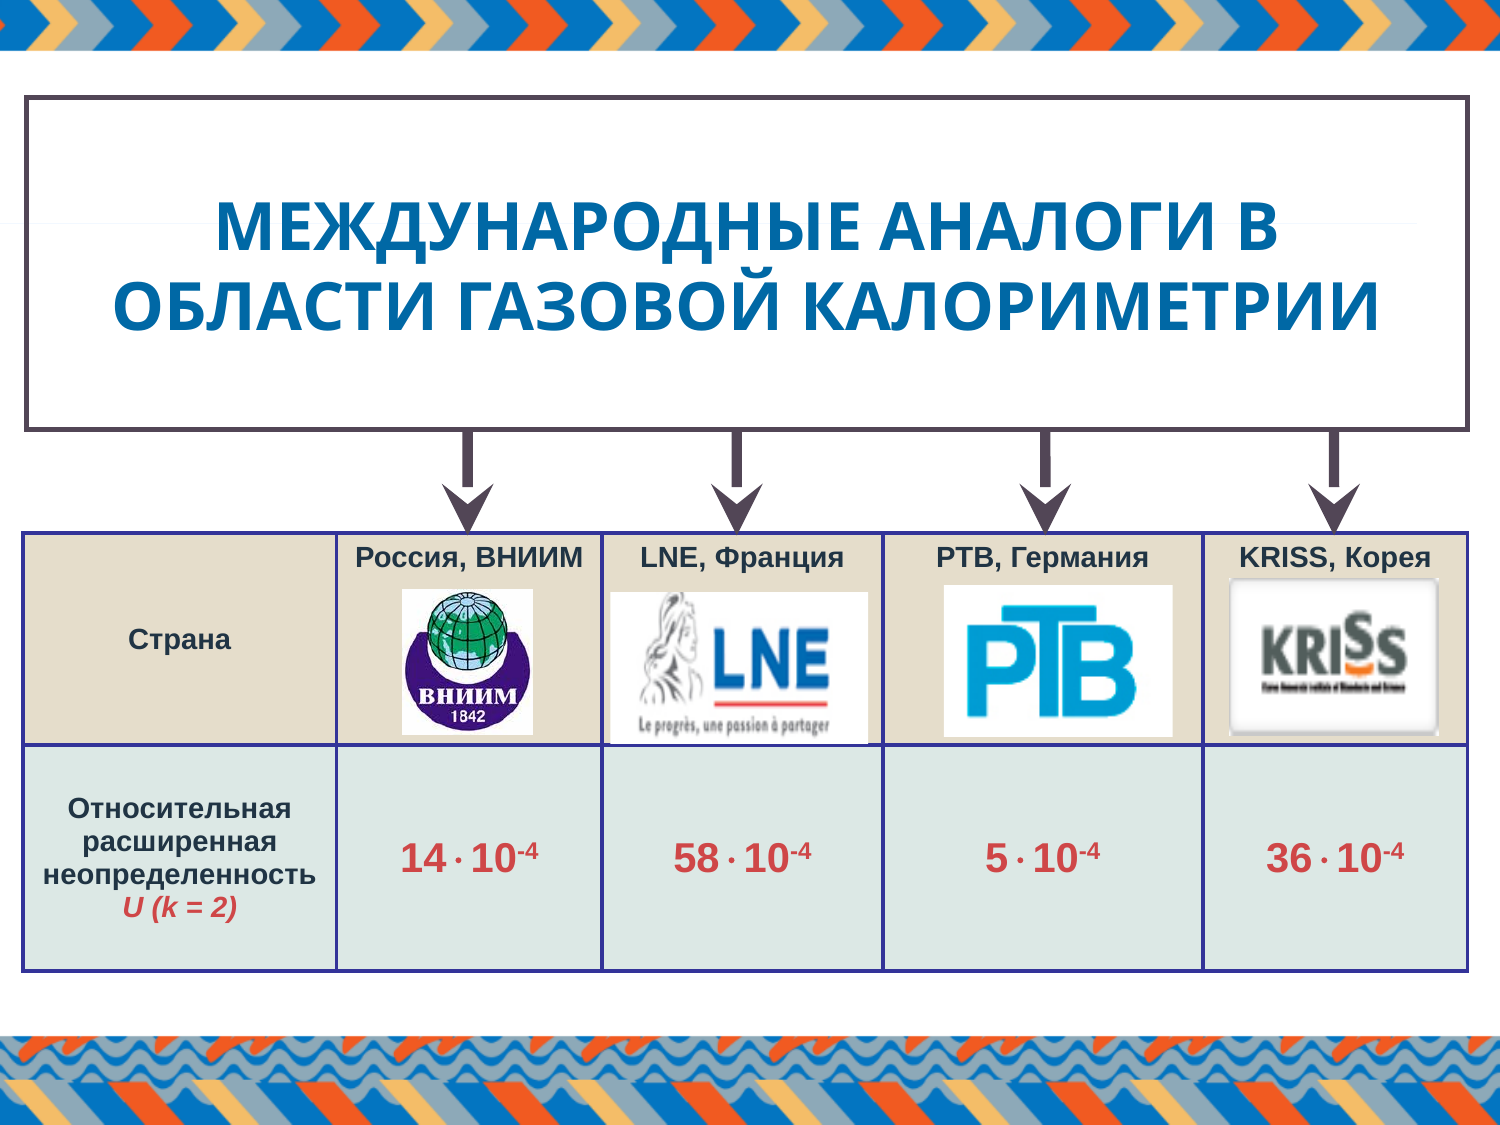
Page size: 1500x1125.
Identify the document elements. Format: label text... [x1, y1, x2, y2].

table_header KRISS, Корея [1205, 543, 1466, 743]
table_header LNE, Франция [604, 544, 881, 743]
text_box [26, 97, 1469, 536]
picture [1229, 578, 1439, 737]
table_cell 1410-4 [338, 747, 600, 969]
picture [0, 0, 1500, 1125]
table_header Россия, ВНИИМ [338, 544, 600, 743]
picture [943, 584, 1173, 737]
table_cell Относительная расширенная неопределенность U (k = 2) [25, 747, 335, 969]
table_cell 510-4 [885, 747, 1201, 969]
table_cell 5810-4 [604, 747, 881, 969]
table_header PTB, Германия [885, 544, 1201, 743]
table_cell 3610-4 [1205, 747, 1466, 969]
table_header Страна [25, 542, 335, 743]
picture [402, 589, 533, 735]
picture [610, 591, 869, 745]
